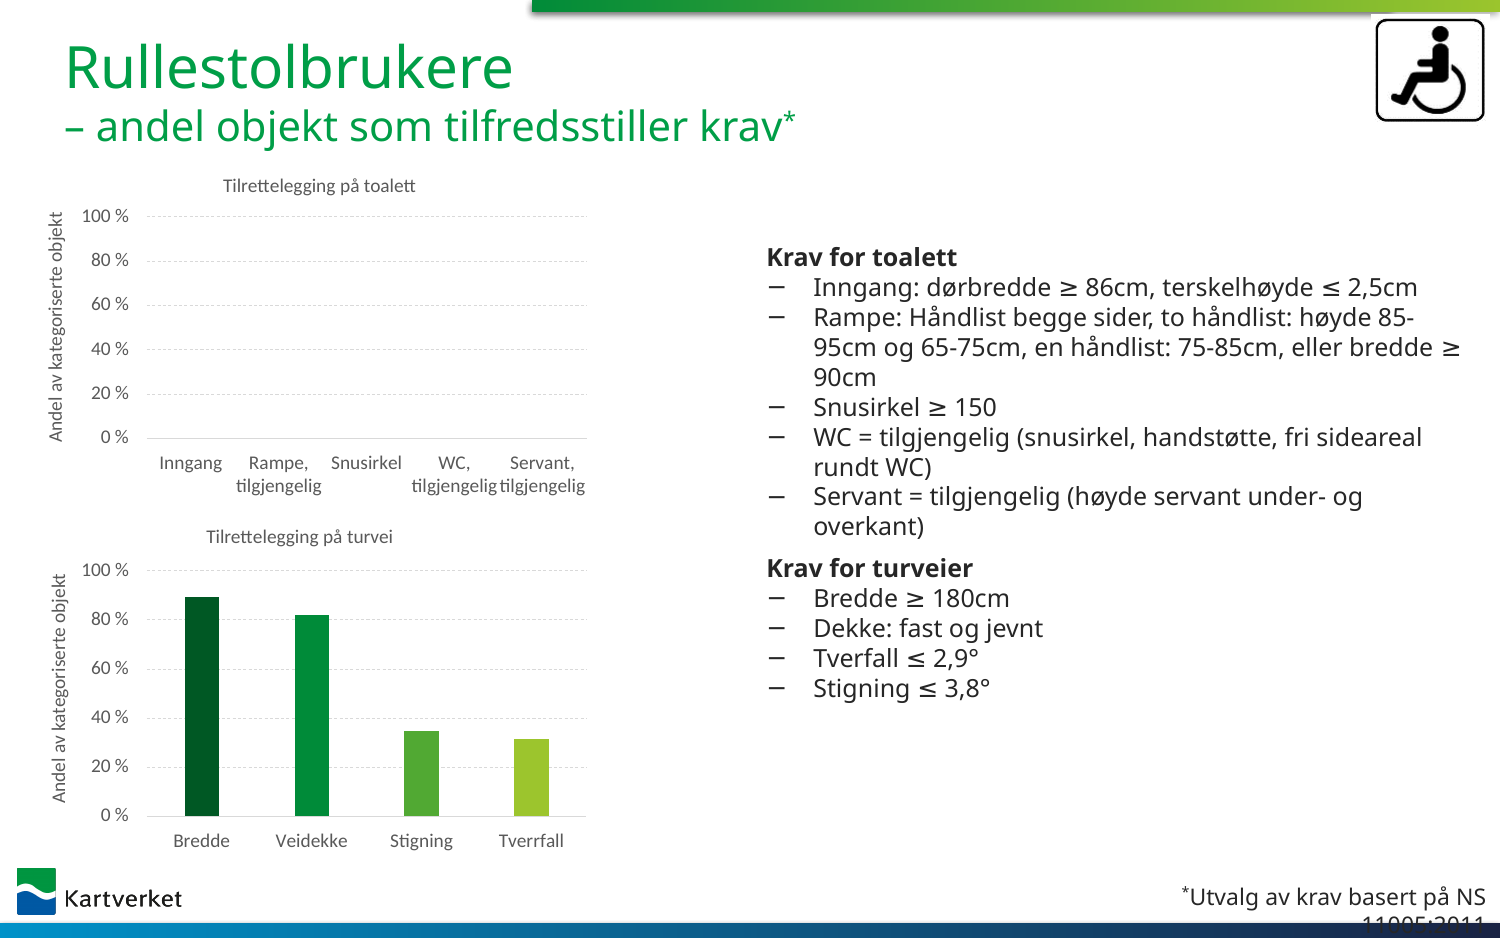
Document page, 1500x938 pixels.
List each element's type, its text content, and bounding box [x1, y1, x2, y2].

text_box Krav for toalett Inngang: dørbredde ≥ 86cm, terskelhøyde ≤ 2,5cm Rampe: Håndlist begge sider, to håndlist: høyde 85-95cm og 65-75cm, en håndlist: 75-85cm, eller bredde ≥ 90cm Snusirkel ≥ 150 WC = tilgjengelig (snusirkel, handstøtte, fri sideareal rundt WC) Servant = tilgjengelig (høyde servant under- og overkant) [751, 234, 1483, 545]
picture [1371, 13, 1491, 127]
text_box Rullestolbrukere – andel objekt som tilfredsstiller krav* [49, 14, 1431, 158]
text_box *Utvalg av krav basert på NS 11005:2011 [1068, 873, 1500, 938]
text_box Krav for turveier Bredde ≥ 180cm Dekke: fast og jevnt Tverfall ≤ 2,9° Stigning ≤ 3,8° [751, 545, 1483, 710]
picture [41, 166, 598, 505]
picture [41, 520, 598, 859]
